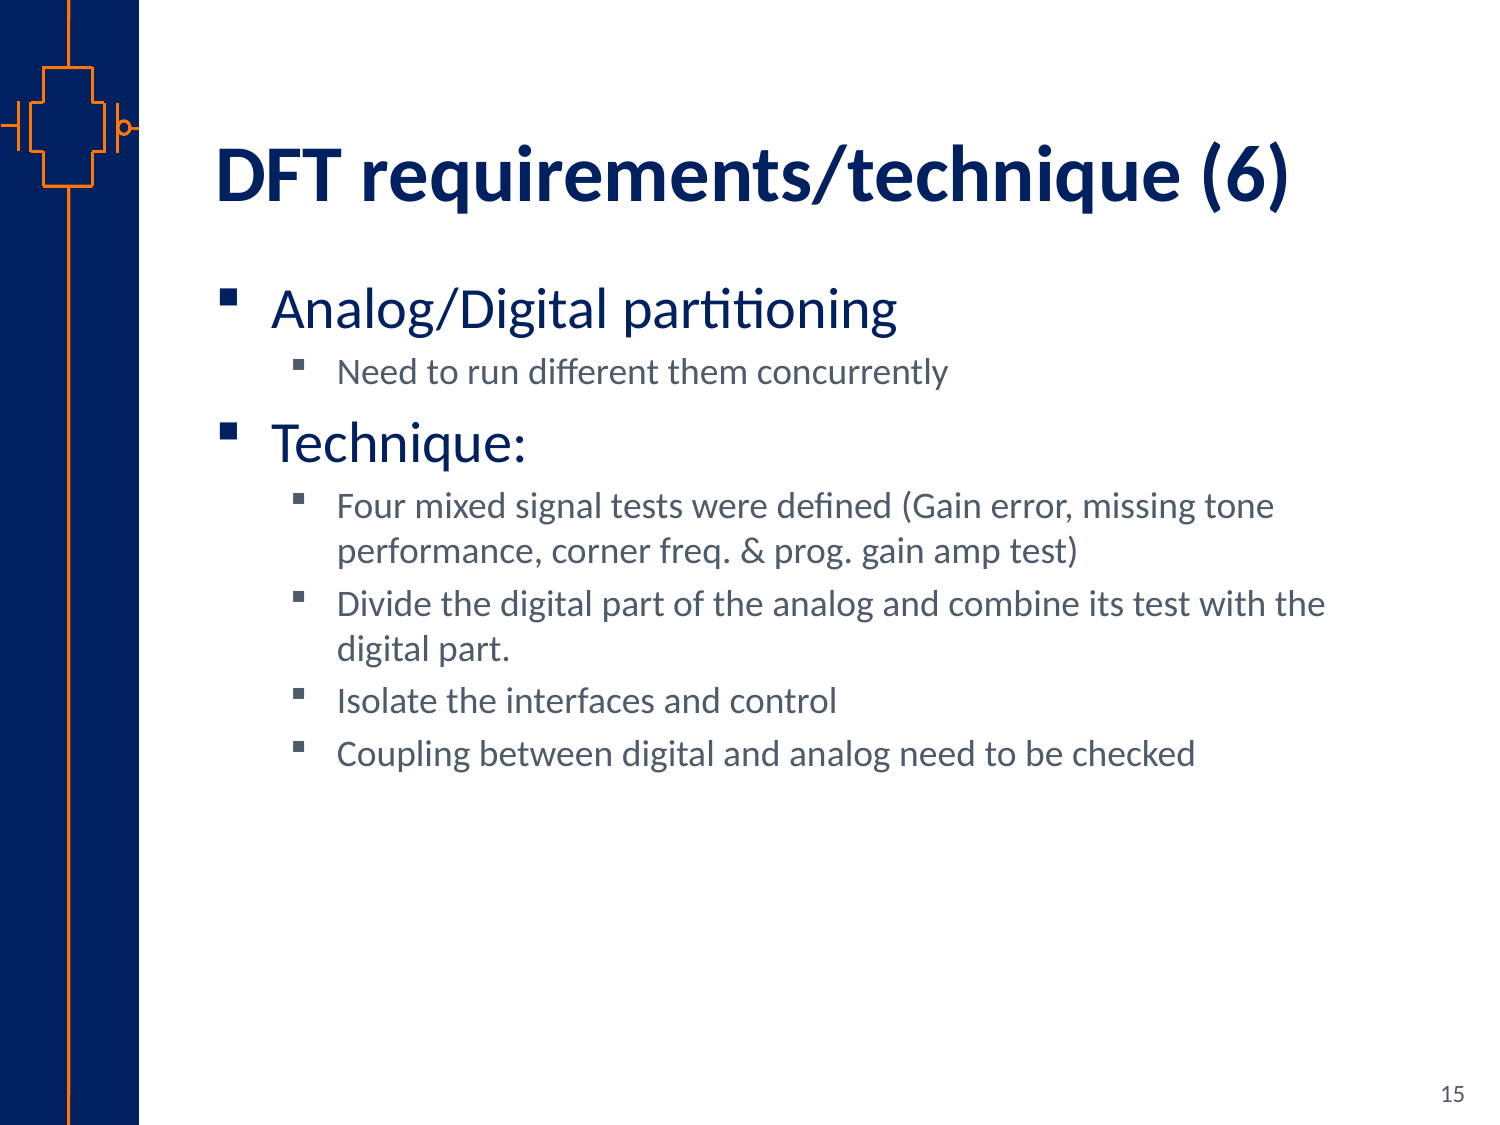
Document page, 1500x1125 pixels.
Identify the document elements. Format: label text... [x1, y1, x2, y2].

slide_number 15 [1425, 1062, 1488, 1123]
title DFT requirements/technique (6) [200, 37, 1388, 225]
list Analog/Digital partitioning Need to run different them concurrently Technique: Four mixed signal tests were defined (Gain error, missing tone performance, corner freq. & prog. gain amp test) Divide the digital part of the analog and combine its test with the digital part. Isolate the interfaces and control Coupling between digital and analog need to be checked [200, 262, 1425, 988]
